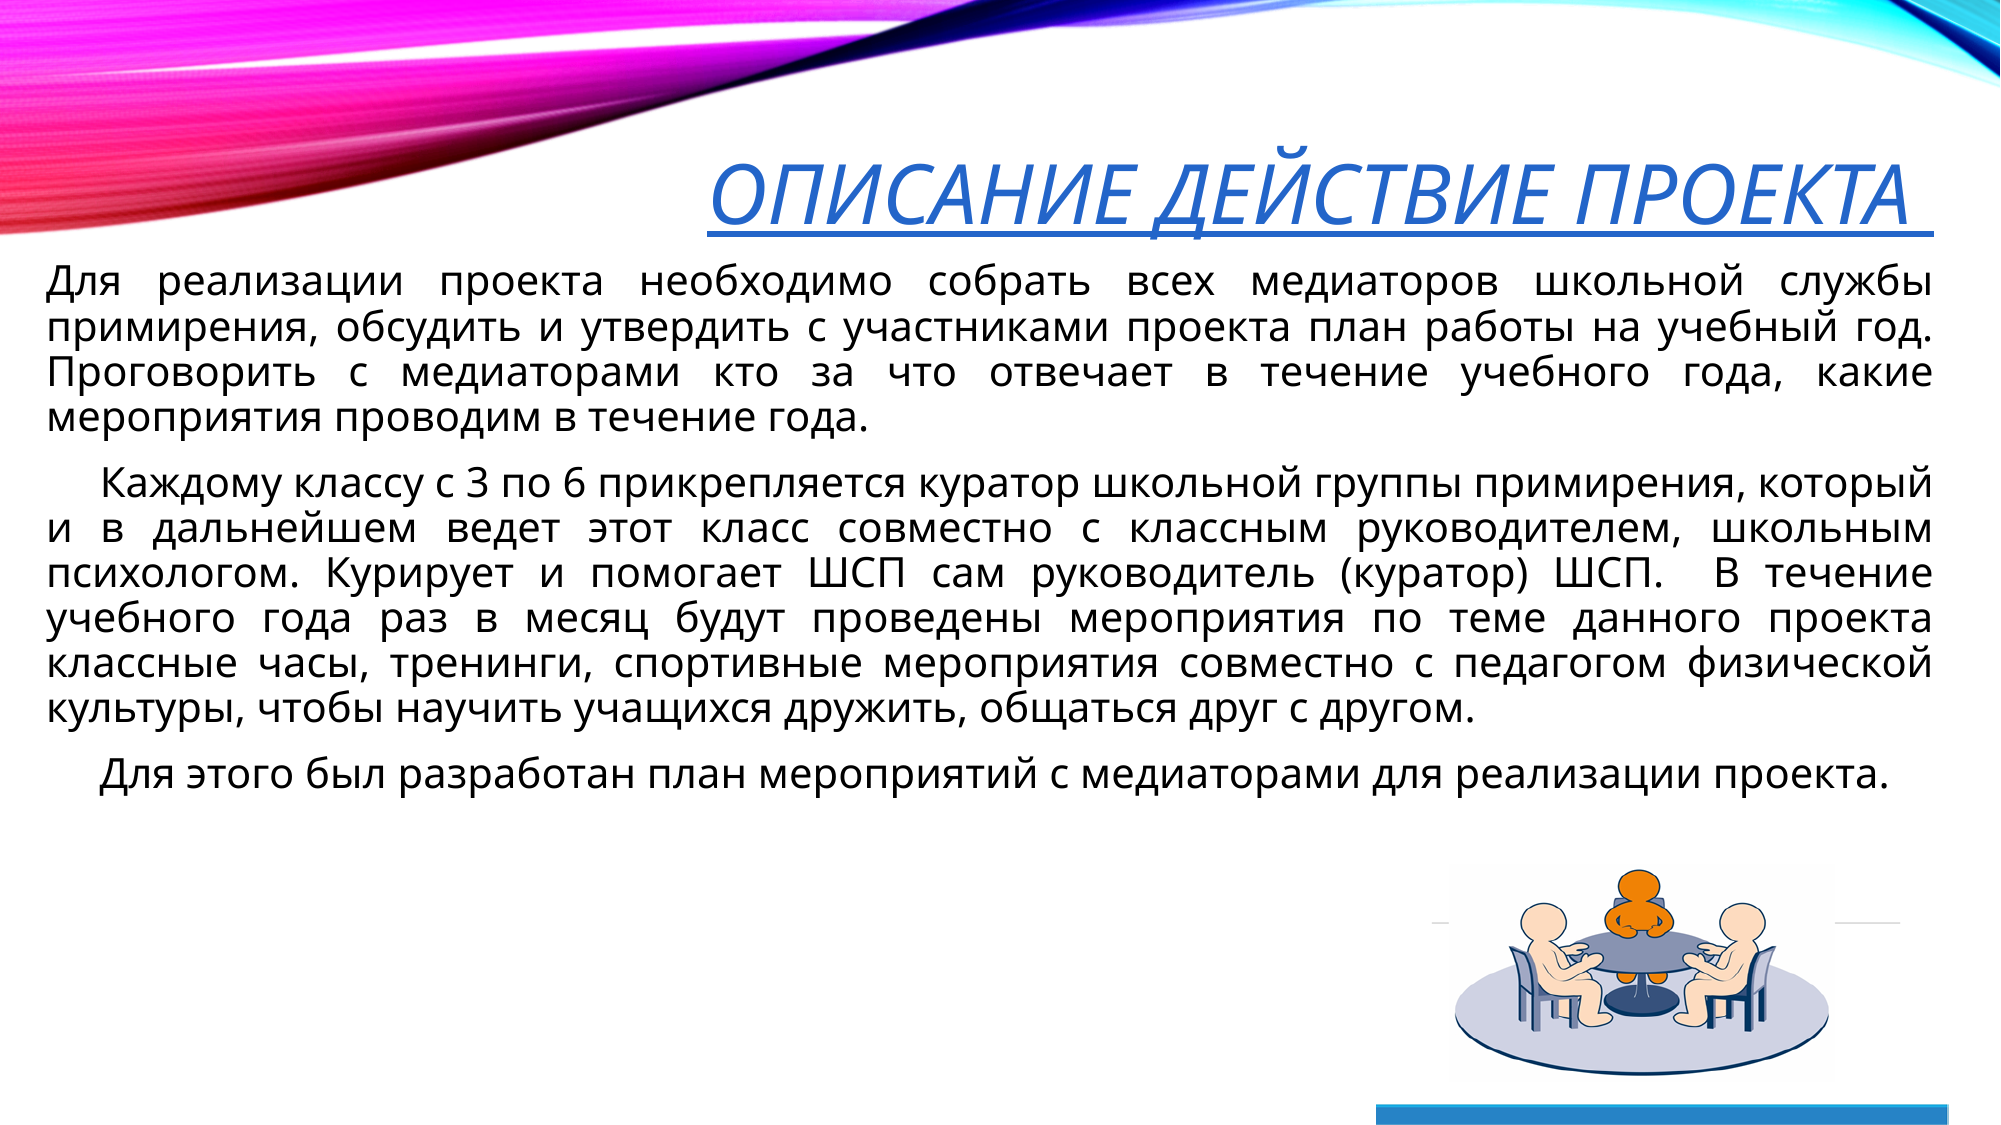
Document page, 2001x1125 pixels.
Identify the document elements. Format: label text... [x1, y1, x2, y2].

title Описание действие проекта [173, 125, 1949, 252]
picture [1910, 0, 2000, 45]
picture [1890, 0, 2000, 75]
picture [1376, 854, 1950, 1125]
picture [0, 0, 2000, 237]
list Для реализации проекта необходимо собрать всех медиаторов школьной службы примирения, обсудить и утвердить с участниками проекта план работы на учебный год. Проговорить с медиаторами кто за что отвечает в течение учебного года, какие мероприятия проводим в течение года. Каждому классу с 3 по 6 прикрепляется куратор школьной группы примирения, который и в дальнейшем ведет этот класс совместно с классным руководителем, школьным психологом. Курирует и помогает ШСП сам руководитель (куратор) ШСП. В течение учебного года раз в месяц будут проведены мероприятия по теме данного проекта классные часы, тренинги, спортивные мероприятия совместно с педагогом физической культуры, чтобы научить учащихся дружить, общаться друг с другом. Для этого был разработан план мероприятий с медиаторами для реализации проекта. [30, 252, 1949, 1125]
